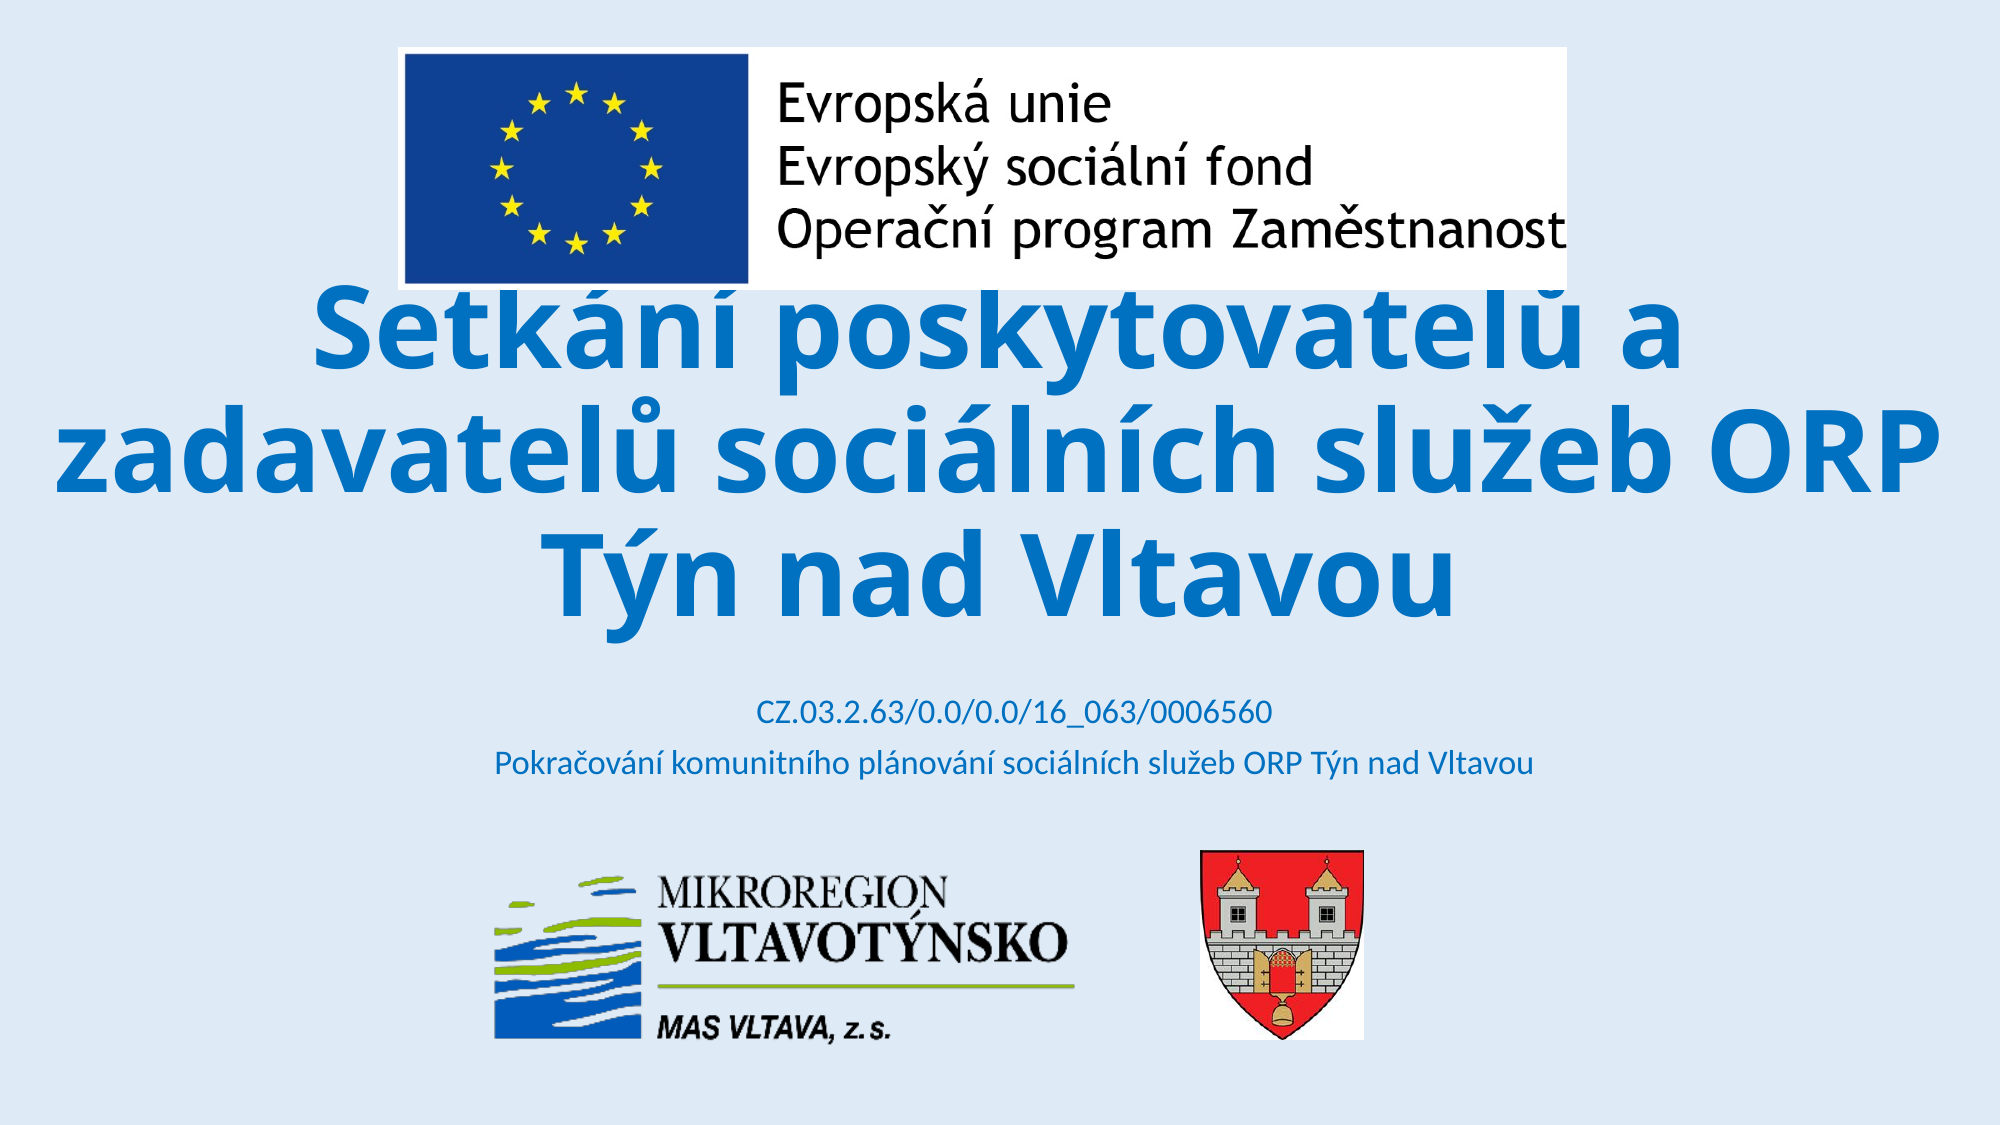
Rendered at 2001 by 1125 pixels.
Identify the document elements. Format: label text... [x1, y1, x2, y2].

picture [1199, 850, 1364, 1040]
subtitle CZ.03.2.63/0.0/0.0/16_063/0006560 Pokračování komunitního plánování sociálních služeb ORP Týn nad Vltavou [462, 686, 1567, 801]
picture [398, 47, 1567, 290]
title Setkání poskytovatelů a zadavatelů sociálních služeb ORP Týn nad Vltavou [0, 342, 2000, 649]
picture [462, 838, 1108, 1078]
